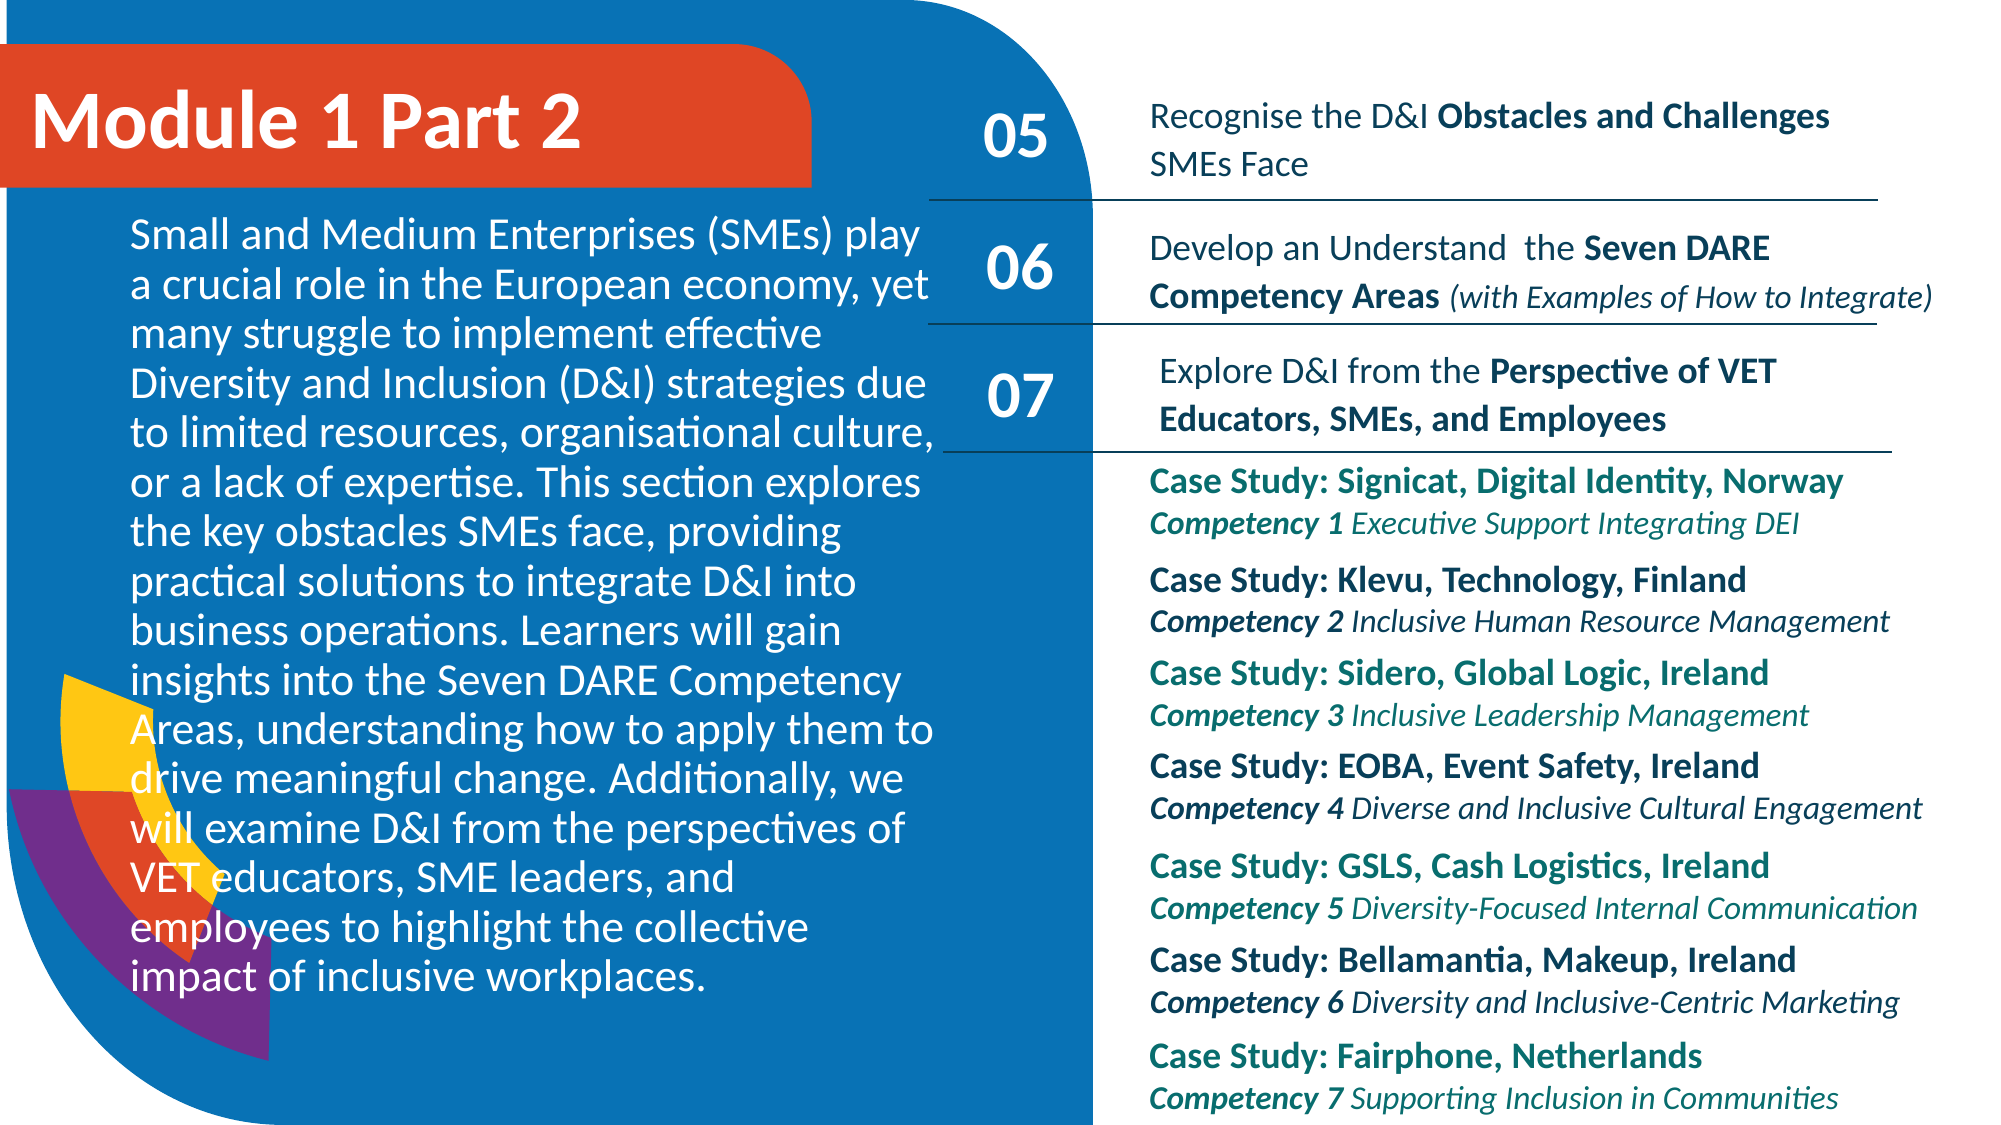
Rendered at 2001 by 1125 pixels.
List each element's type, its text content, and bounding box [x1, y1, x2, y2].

text_box Case Study: Signicat, Digital Identity, Norway Competency 1 Executive Support Integrating DEI [1135, 448, 1909, 547]
list 05 [959, 79, 1075, 193]
text_box Case Study: EOBA, Event Safety, Ireland Competency 4 Diverse and Inclusive Cultural Engagement [1135, 734, 1980, 833]
text_box Case Study: Sidero, Global Logic, Ireland Competency 3 Inclusive Leadership Management [1135, 640, 1980, 734]
text_box Explore D&I from the Perspective of VET Educators, SMEs, and Employees [1144, 334, 1878, 448]
text_box Case Study: Bellamantia, Makeup, Ireland Competency 6 Diversity and Inclusive-Centric Marketing [1135, 927, 1980, 1028]
text_box Case Study: GSLS, Cash Logistics, Ireland Competency 5 Diversity-Focused Internal Communication [1135, 833, 1980, 927]
text_box Module 1 Part 2 [15, 62, 927, 182]
text_box 07 [963, 339, 1079, 451]
text_box Small and Medium Enterprises (SMEs) play a crucial role in the European economy, yet many struggle to implement effective Diversity and Inclusion (D&I) strategies due to limited resources, organisational culture, or a lack of expertise. This section explores the key obstacles SMEs face, providing practical solutions to integrate D&I into business operations. Learners will gain insights into the Seven DARE Competency Areas, understanding how to apply them to drive meaningful change. Additionally, we will examine D&I from the perspectives of VET educators, SME leaders, and employees to highlight the collective impact of inclusive workplaces. [115, 203, 960, 1028]
text_box Case Study: Fairphone, Netherlands Competency 7 Supporting Inclusion in Communities [1134, 1023, 1979, 1124]
text_box Recognise the D&I Obstacles and Challenges SMEs Face [1135, 79, 1909, 193]
text_box Develop an Understand the Seven DARE Competency Areas (with Examples of How to Integrate) [1134, 211, 1979, 325]
text_box Case Study: Klevu, Technology, Finland Competency 2 Inclusive Human Resource Management [1135, 547, 1980, 640]
text_box 06 [962, 211, 1078, 323]
